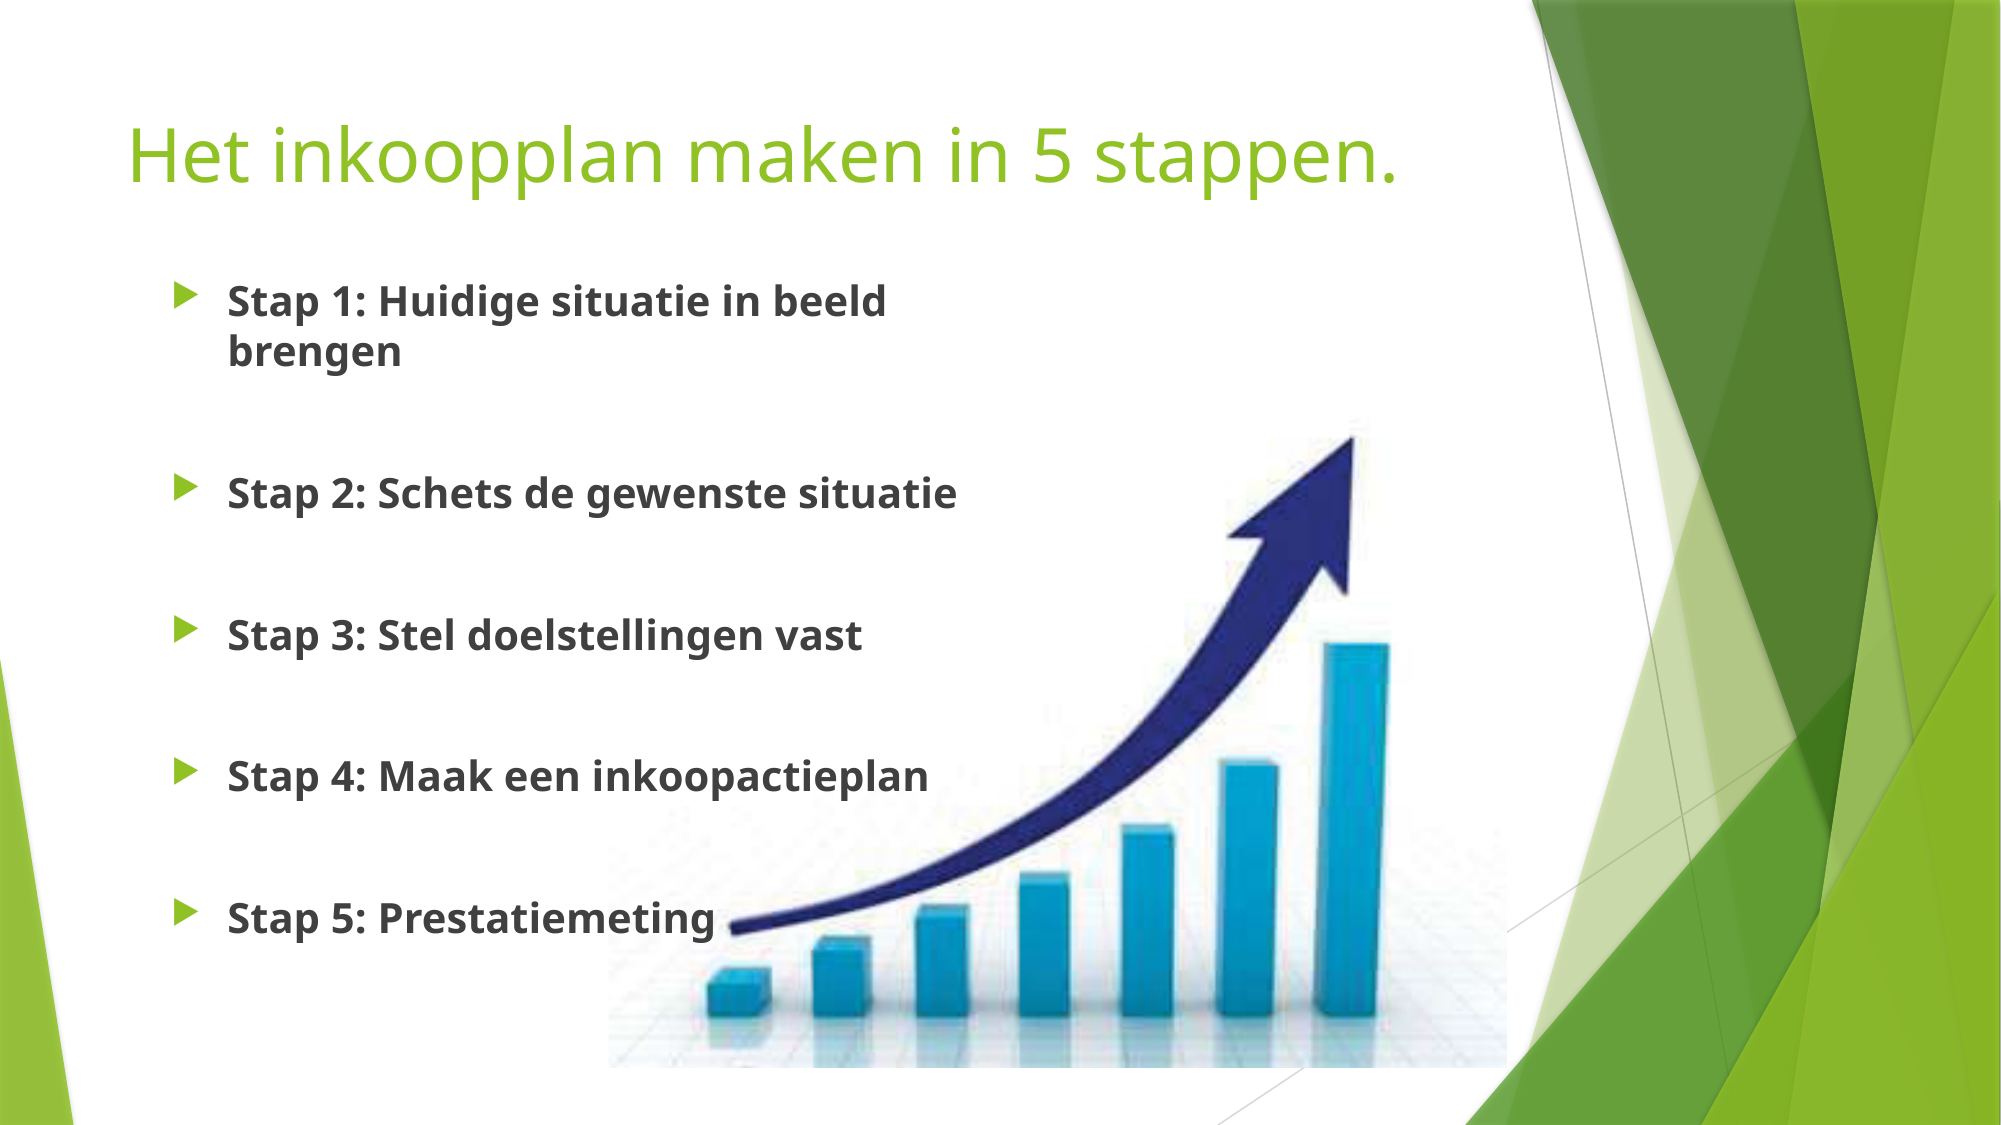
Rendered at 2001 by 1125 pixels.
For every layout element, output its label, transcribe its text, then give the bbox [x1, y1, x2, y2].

text_box Stap 1: Huidige situatie in beeld brengen Stap 2: Schets de gewenste situatie Stap 3: Stel doelstellingen vast Stap 4: Maak een inkoopactieplan Stap 5: Prestatiemeting [156, 267, 1022, 995]
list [608, 397, 1508, 1069]
title Het inkoopplan maken in 5 stappen. [111, 99, 1522, 232]
